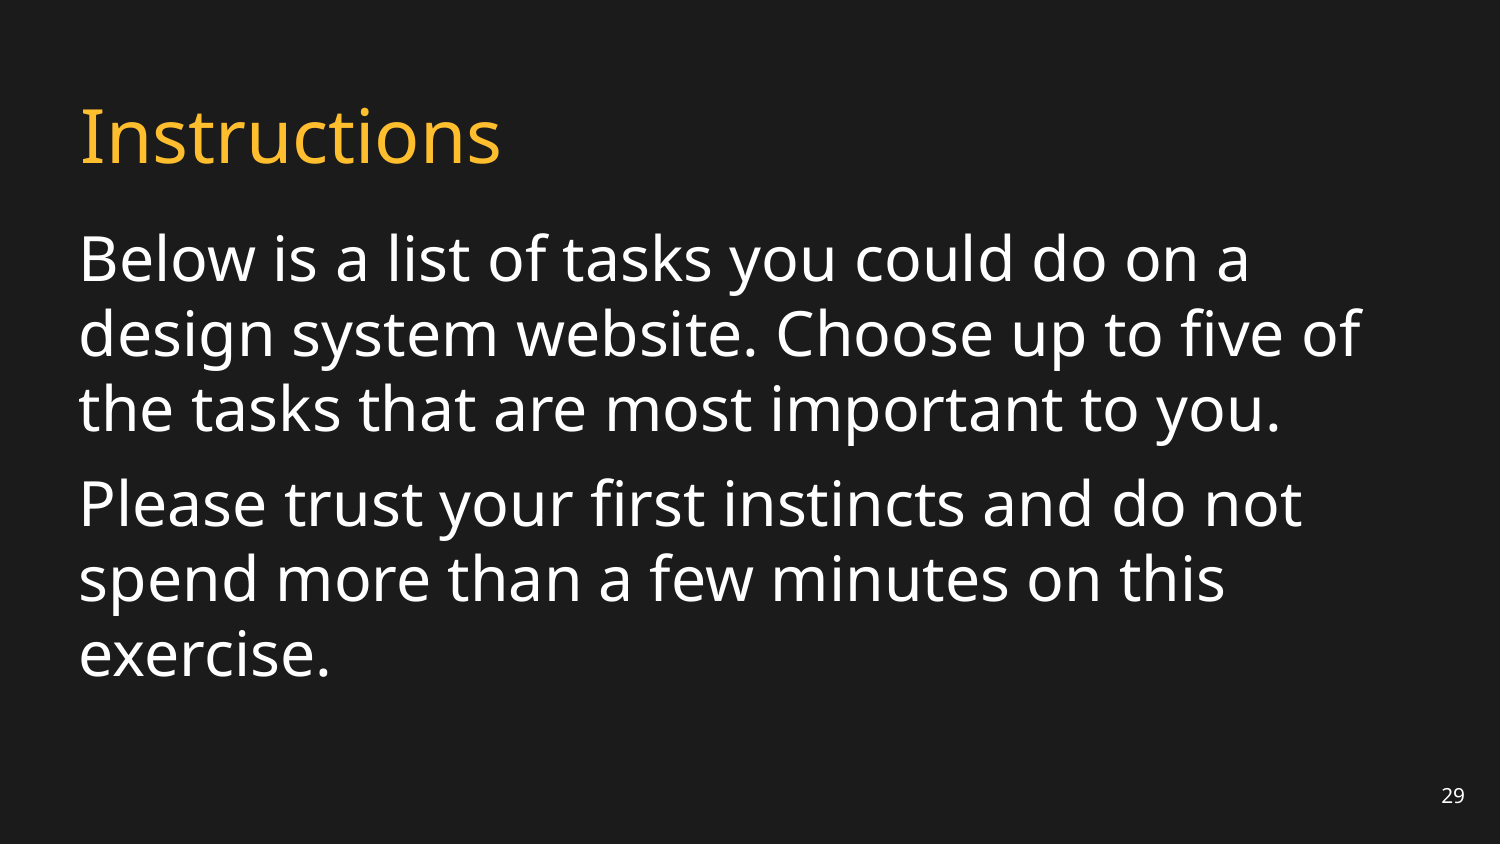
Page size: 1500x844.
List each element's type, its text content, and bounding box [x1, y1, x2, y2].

list Instructions [65, 79, 1384, 203]
slide_number 29 [1389, 764, 1480, 830]
title Below is a list of tasks you could do on a design system website. Choose up to five of the tasks that are most important to you. Please trust your first instincts and do not spend more than a few minutes on this exercise. [63, 203, 1462, 733]
